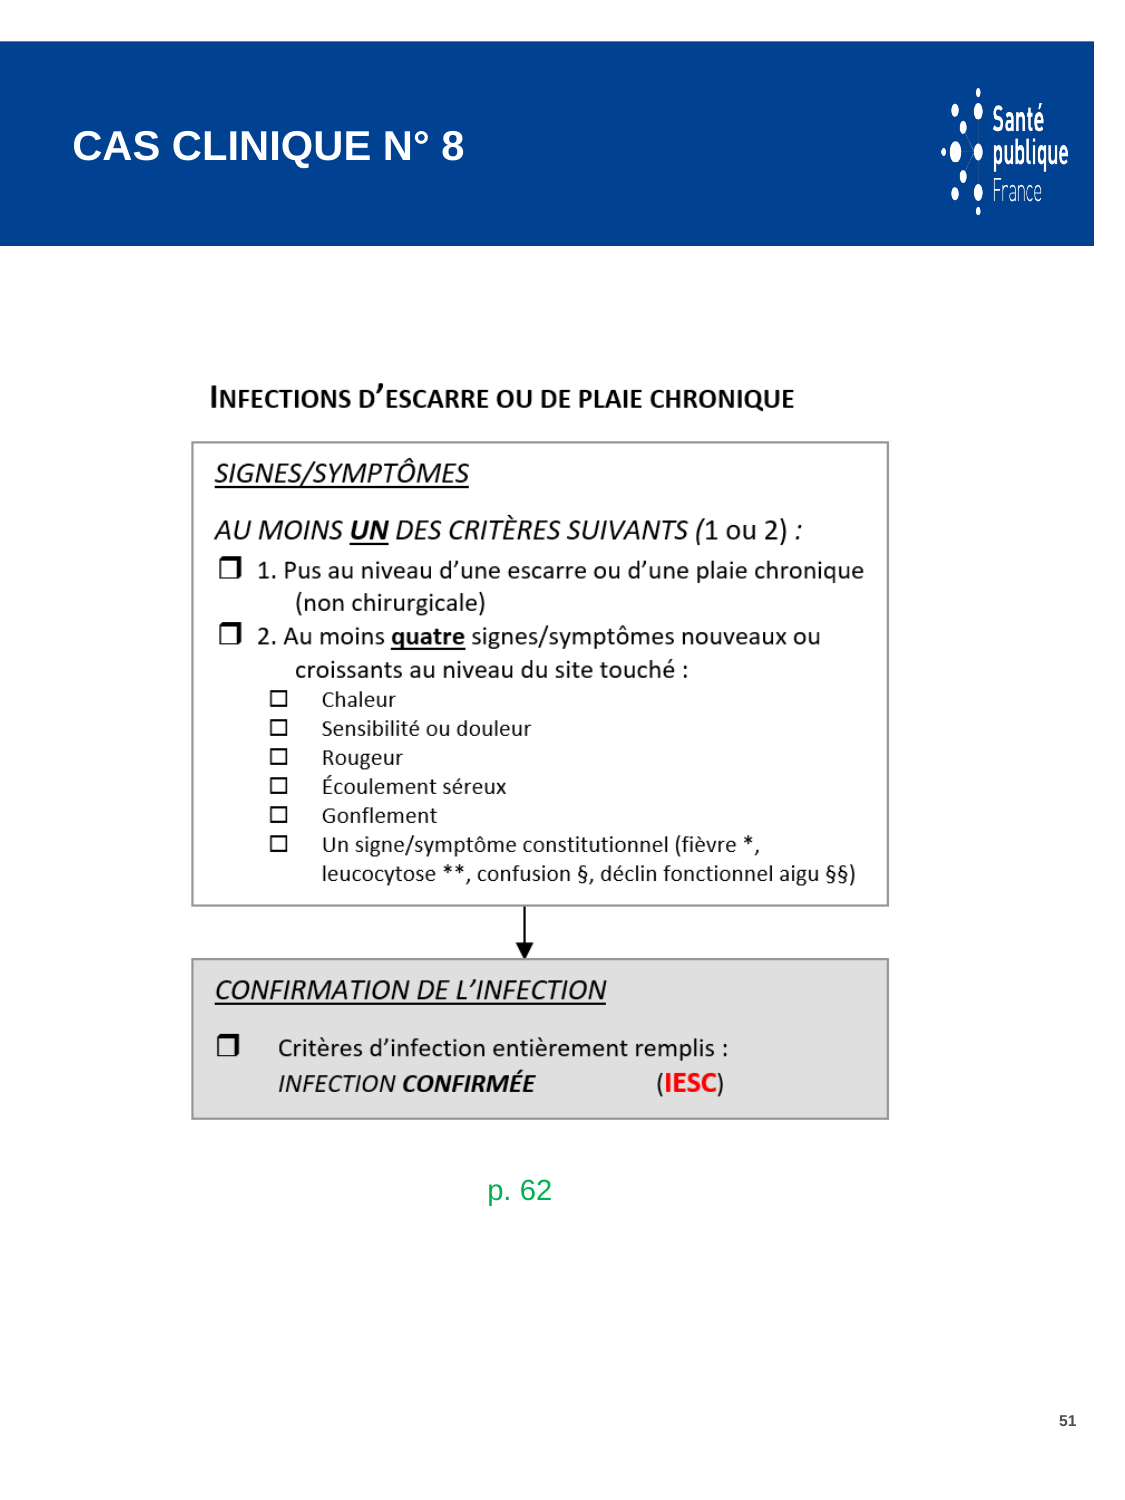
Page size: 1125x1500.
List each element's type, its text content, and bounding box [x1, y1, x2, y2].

title Cas clinique N° 8 [66, 41, 908, 246]
picture [177, 371, 909, 1140]
text_box p. 62 [472, 1163, 568, 1214]
picture [941, 88, 1068, 215]
